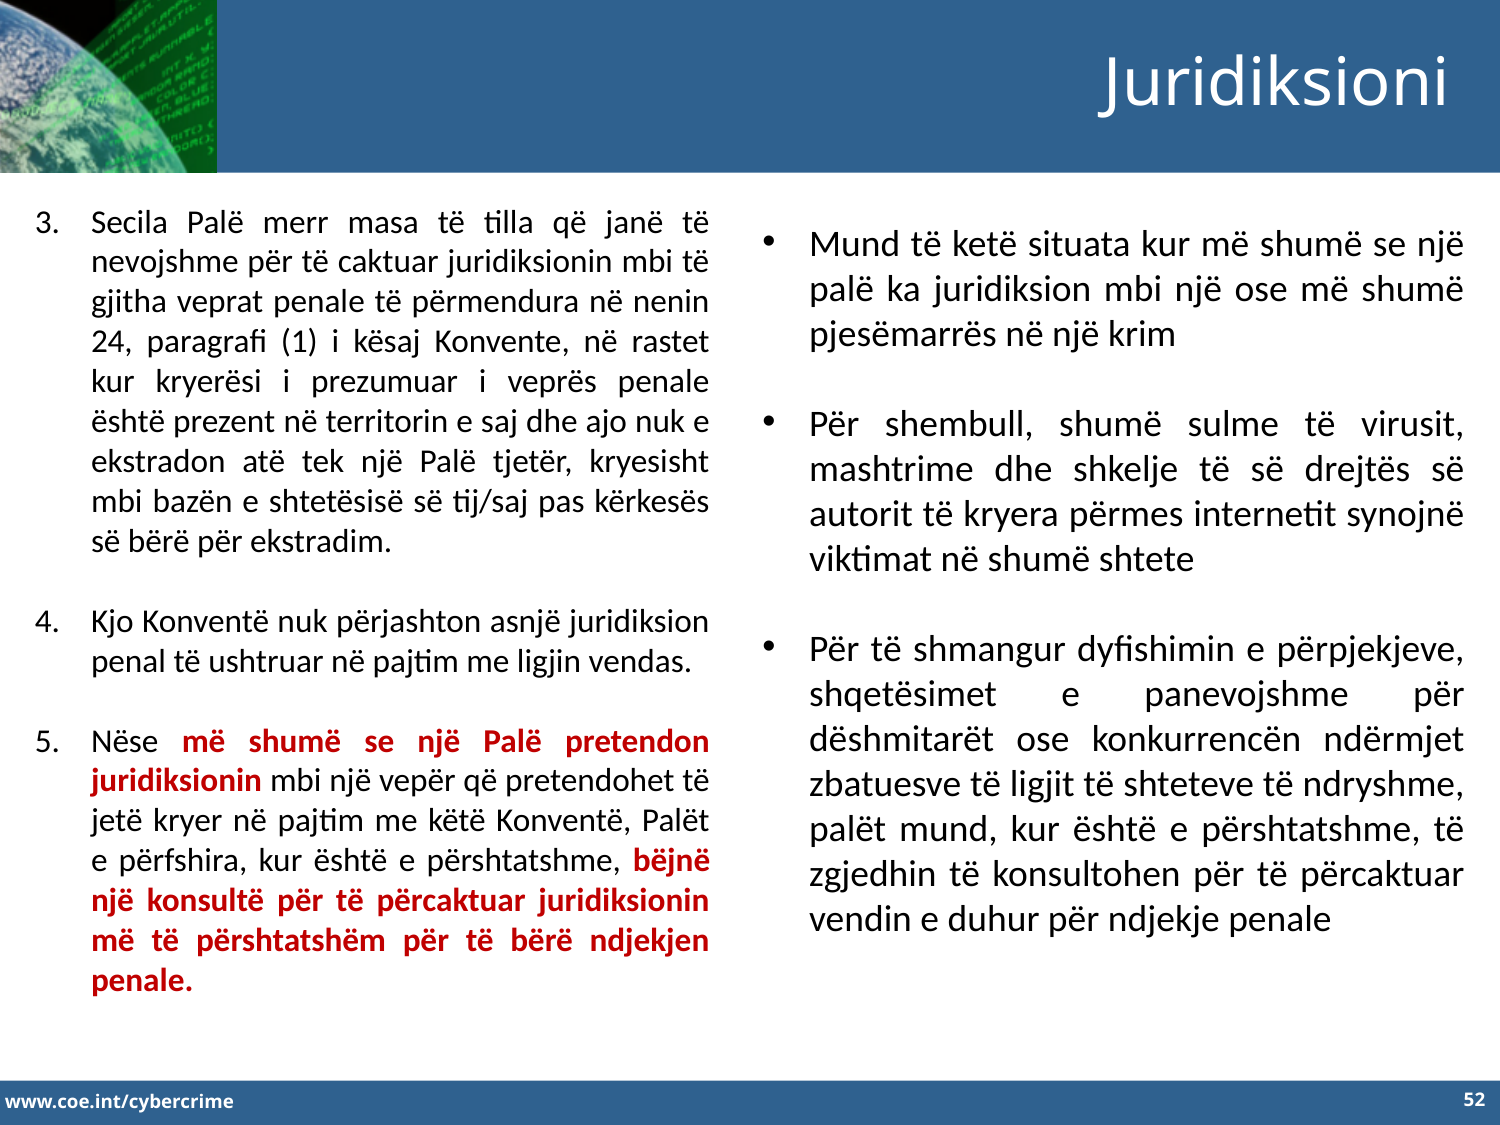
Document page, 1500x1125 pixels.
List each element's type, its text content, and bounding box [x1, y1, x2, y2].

picture [0, 0, 217, 173]
text_box Mund të ketë situata kur më shumë se një palë ka juridiksion mbi një ose më shumë pjesëmarrës në një krim Për shembull, shumë sulme të virusit, mashtrime dhe shkelje të së drejtës së autorit të kryera përmes internetit synojnë viktimat në shumë shtete Për të shmangur dyfishimin e përpjekjeve, shqetësimet e panevojshme për dëshmitarët ose konkurrencën ndërmjet zbatuesve të ligjit të shteteve të ndryshme, palët mund, kur është e përshtatshme, të zgjedhin të konsultohen për të përcaktuar vendin e duhur për ndjekje penale [747, 211, 1480, 946]
text_box Secila Palë merr masa të tilla që janë të nevojshme për të caktuar juridiksionin mbi të gjitha veprat penale të përmendura në nenin 24, paragrafi (1) i kësaj Konvente, në rastet kur kryerësi i prezumuar i veprës penale është prezent në territorin e saj dhe ajo nuk e ekstradon atë tek një Palë tjetër, kryesisht mbi bazën e shtetësisë së tij/saj pas kërkesës së bërë për ekstradim. Kjo Konventë nuk përjashton asnjë juridiksion penal të ushtruar në pajtim me ligjin vendas. Nëse më shumë se një Palë pretendon juridiksionin mbi një vepër që pretendohet të jetë kryer në pajtim me këtë Konventë, Palët e përfshira, kur është e përshtatshme, bëjnë një konsultë për të përcaktuar juridiksionin më të përshtatshëm për të bërë ndjekjen penale. [19, 192, 726, 1006]
text_box Juridiksioni [230, 31, 1483, 126]
